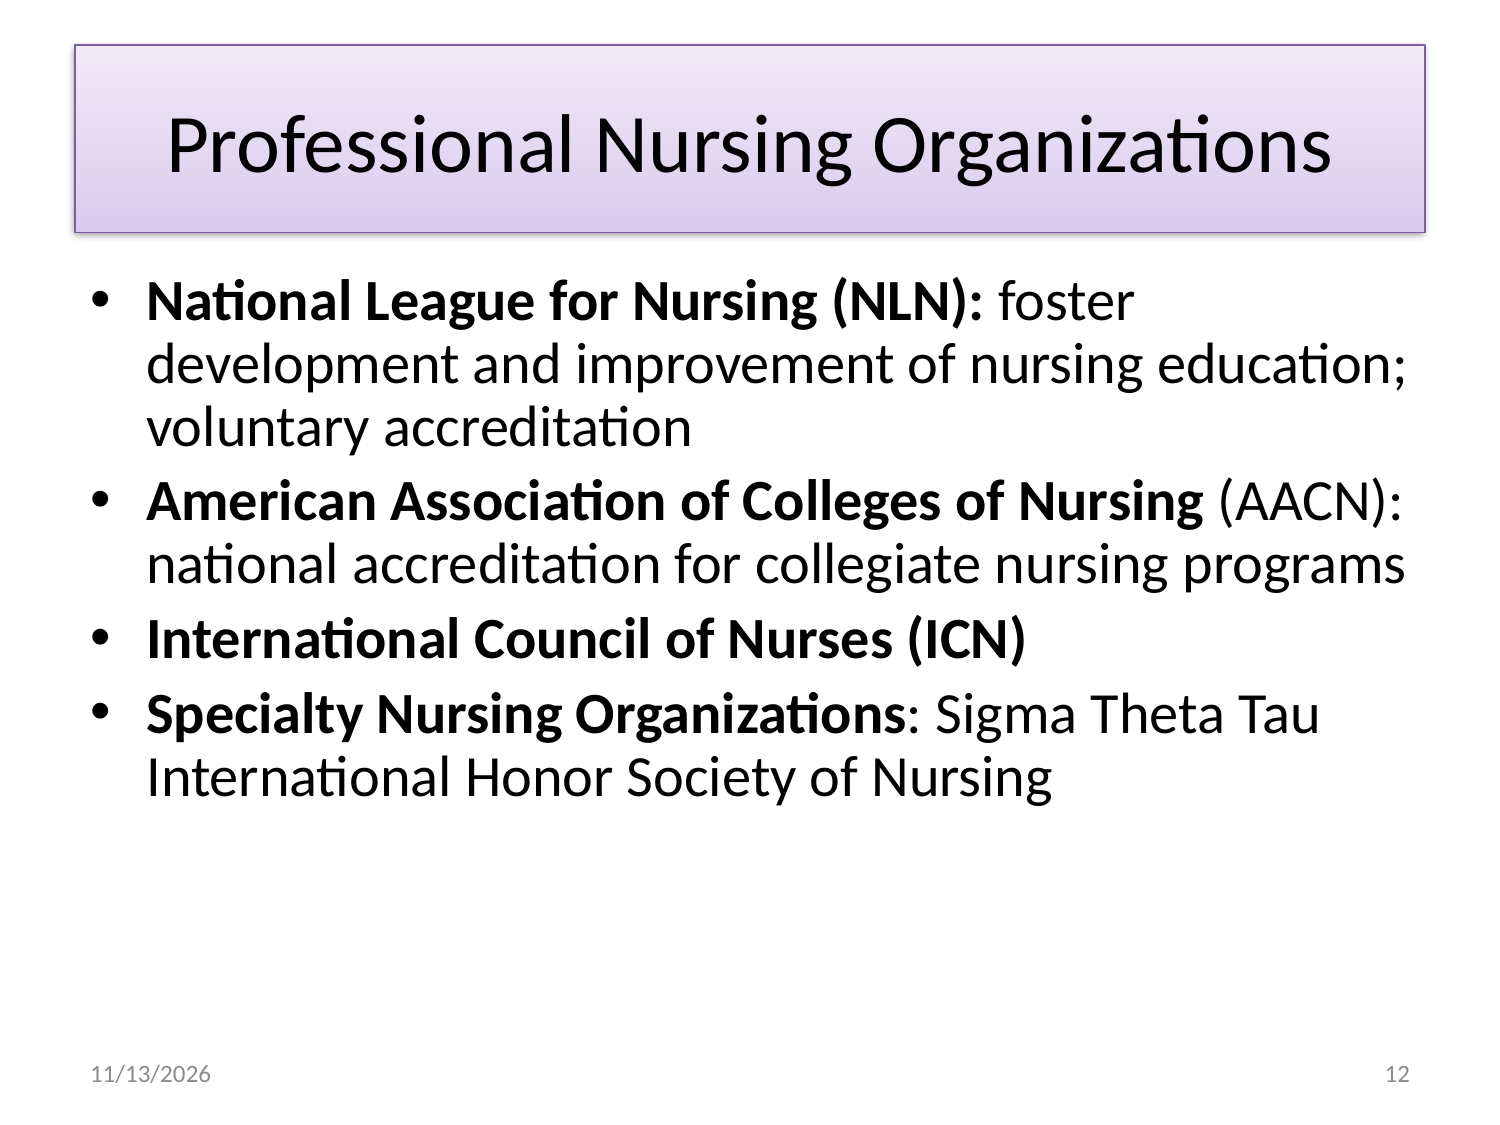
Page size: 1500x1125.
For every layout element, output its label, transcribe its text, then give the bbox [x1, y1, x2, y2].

slide_number 12 [1074, 1042, 1425, 1103]
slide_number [75, 1042, 425, 1103]
title Professional Nursing Organizations [74, 44, 1426, 233]
list National League for Nursing (NLN): foster development and improvement of nursing education; voluntary accreditation American Association of Colleges of Nursing (AACN): national accreditation for collegiate nursing programs International Council of Nurses (ICN) Specialty Nursing Organizations: Sigma Theta Tau International Honor Society of Nursing [75, 262, 1425, 1005]
